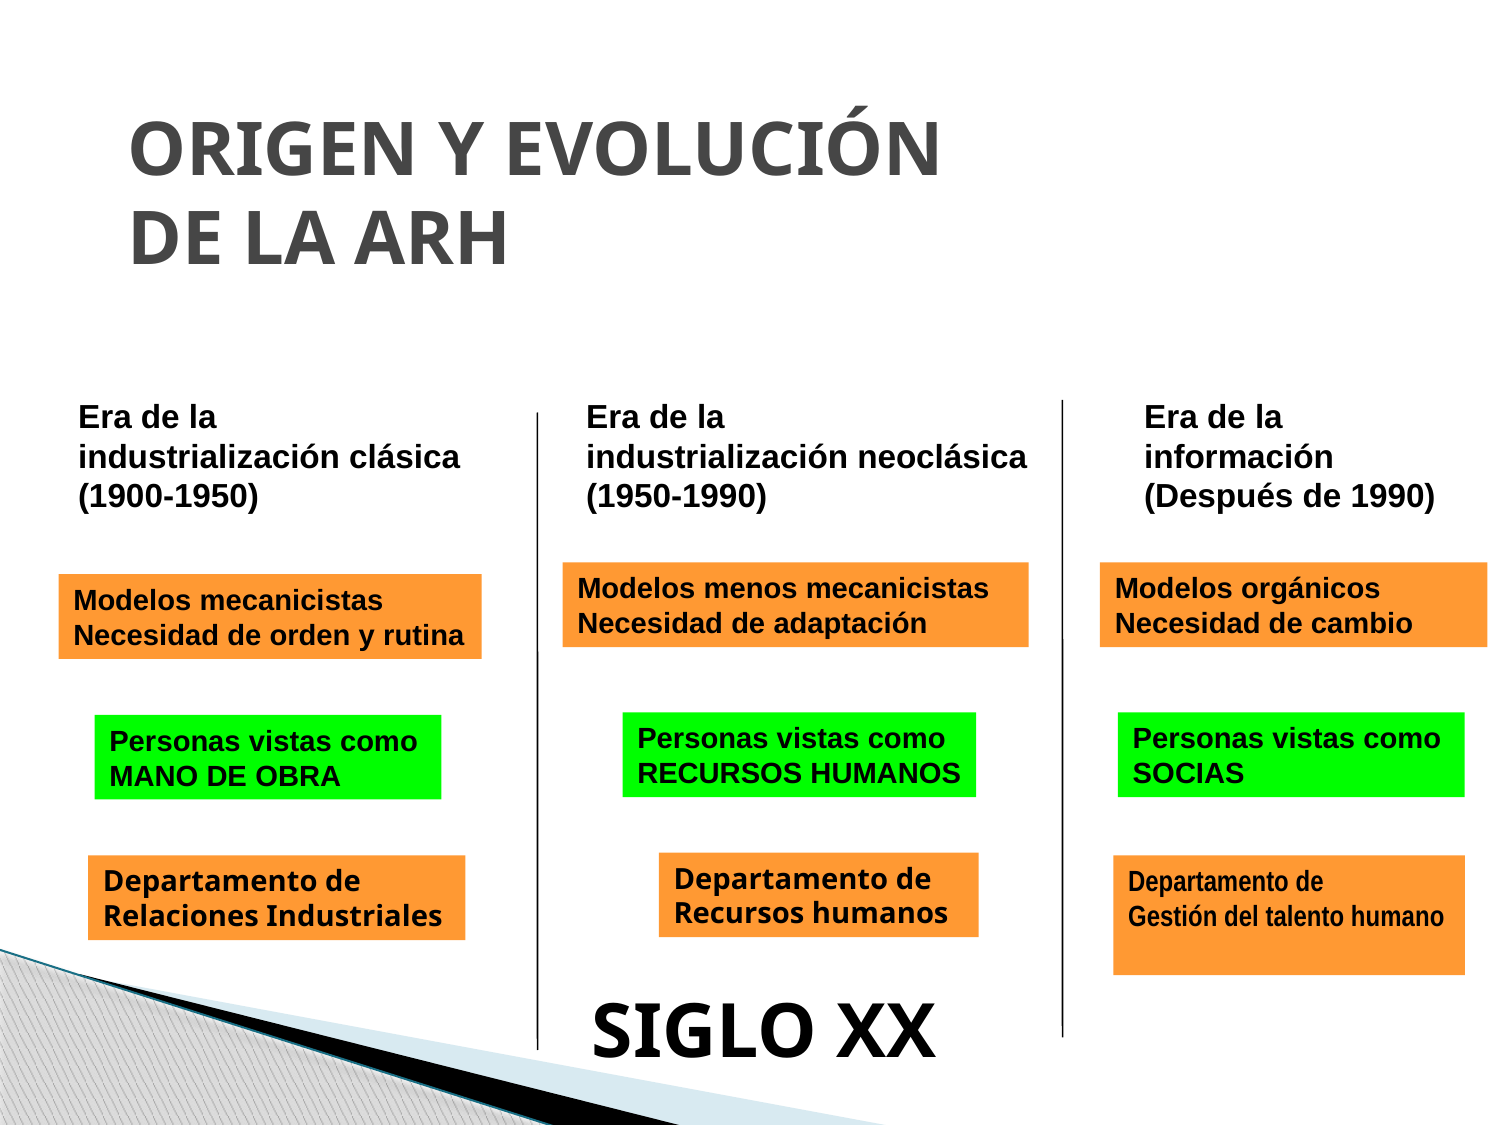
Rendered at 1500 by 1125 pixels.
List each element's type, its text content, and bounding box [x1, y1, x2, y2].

text_box Modelos orgánicos Necesidad de cambio [1099, 562, 1488, 648]
text_box Personas vistas como SOCIAS [1117, 712, 1465, 798]
text_box Departamento de Recursos humanos [658, 852, 979, 938]
text_box Departamento de Relaciones Industriales [88, 855, 466, 941]
title ORIGEN Y EVOLUCIÓN DE LA ARH [112, 93, 1395, 288]
text_box Modelos menos mecanicistas Necesidad de adaptación [562, 562, 1029, 648]
text_box Departamento de Gestión del talento humano [1113, 855, 1465, 976]
text_box SIGLO XX [577, 974, 952, 1080]
text_box Era de la industrialización clásica (1900-1950) [63, 387, 476, 522]
text_box Era de la industrialización neoclásica (1950-1990) [571, 387, 1043, 522]
text_box Modelos mecanicistas Necesidad de orden y rutina [58, 574, 482, 659]
text_box Personas vistas como MANO DE OBRA [94, 714, 442, 800]
text_box Personas vistas como RECURSOS HUMANOS [622, 712, 977, 798]
text_box Era de la información (Después de 1990) [1129, 387, 1470, 522]
